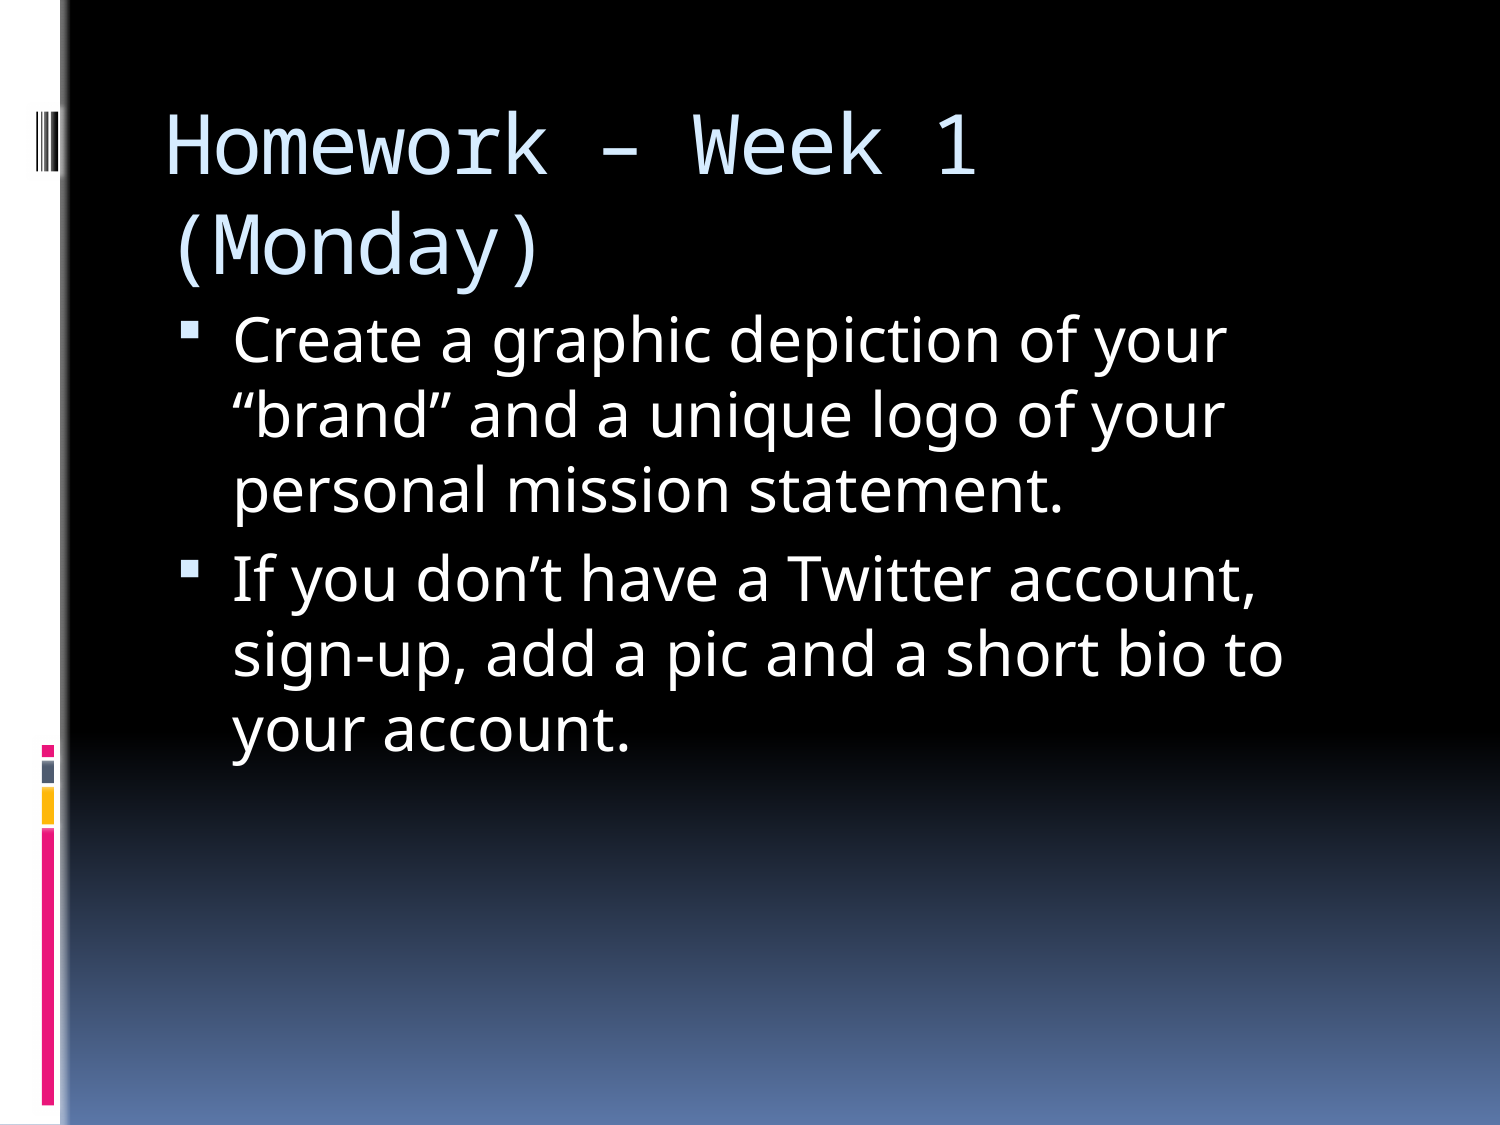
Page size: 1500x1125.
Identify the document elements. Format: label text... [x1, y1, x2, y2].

list Create a graphic depiction of your “brand” and a unique logo of your personal mission statement. If you don’t have a Twitter account, sign-up, add a pic and a short bio to your account. [150, 292, 1425, 1043]
title Homework – Week 1 (Monday) [150, 83, 1425, 234]
